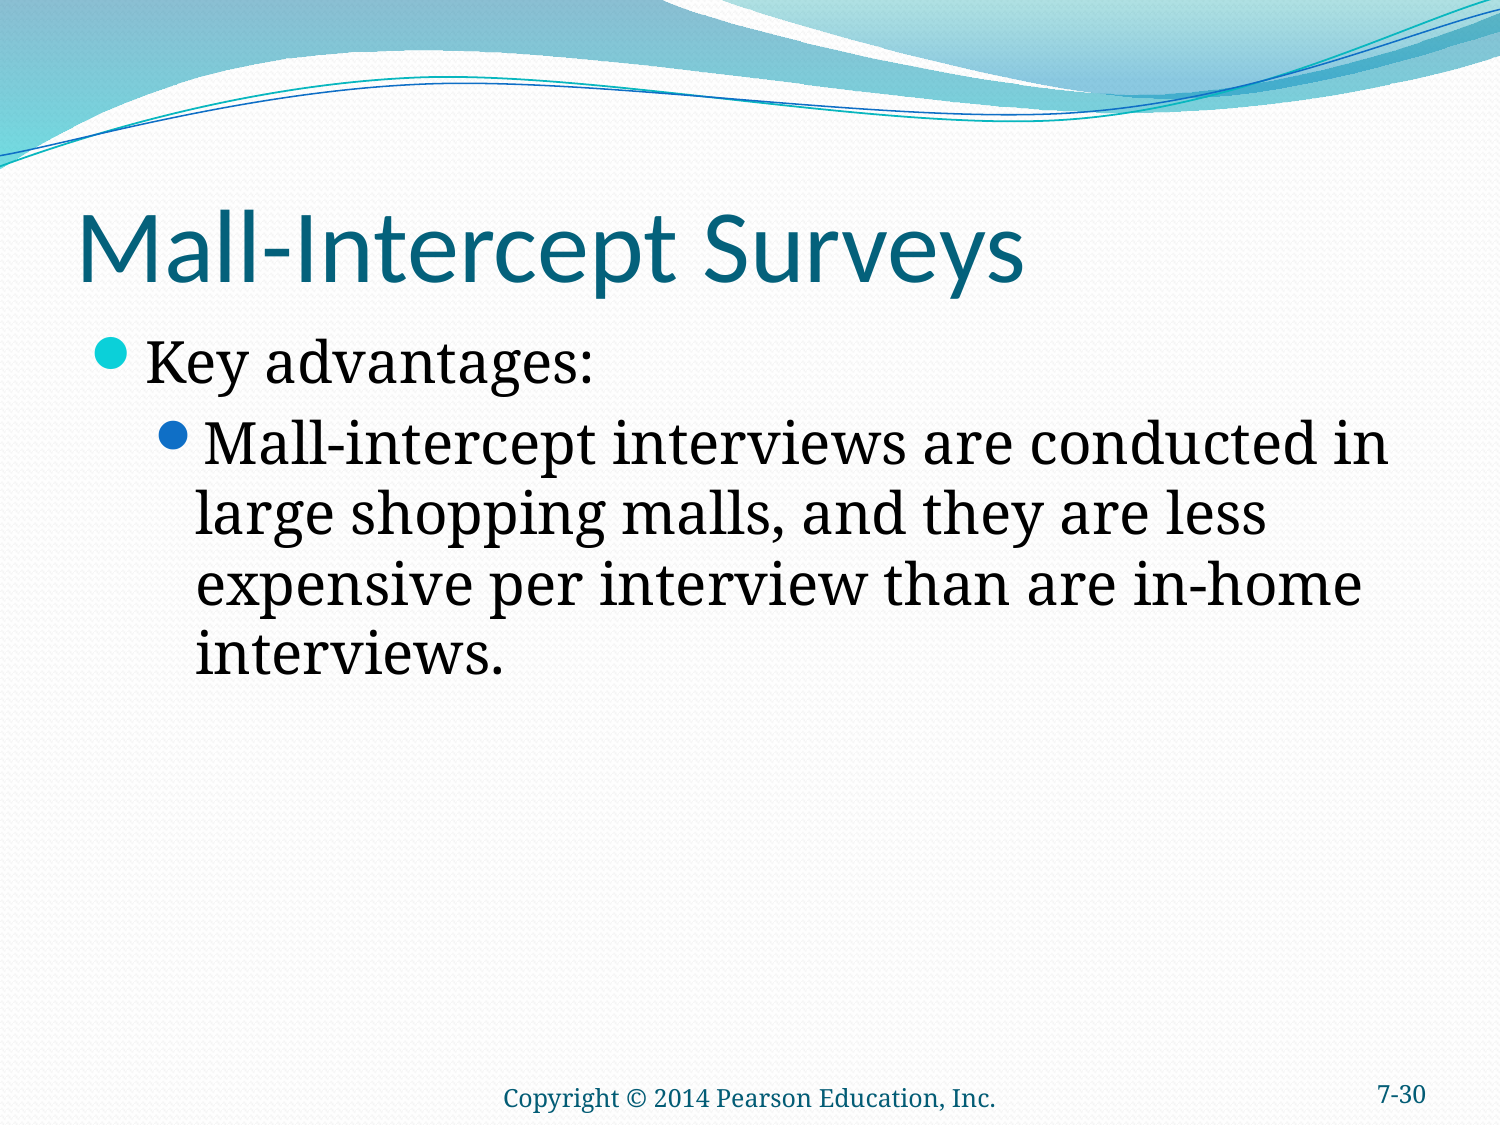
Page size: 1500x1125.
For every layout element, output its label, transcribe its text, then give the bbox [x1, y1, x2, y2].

title Mall-Intercept Surveys [74, 115, 1426, 304]
list Key advantages: Mall-intercept interviews are conducted in large shopping malls, and they are less expensive per interview than are in-home interviews. [74, 317, 1426, 1038]
